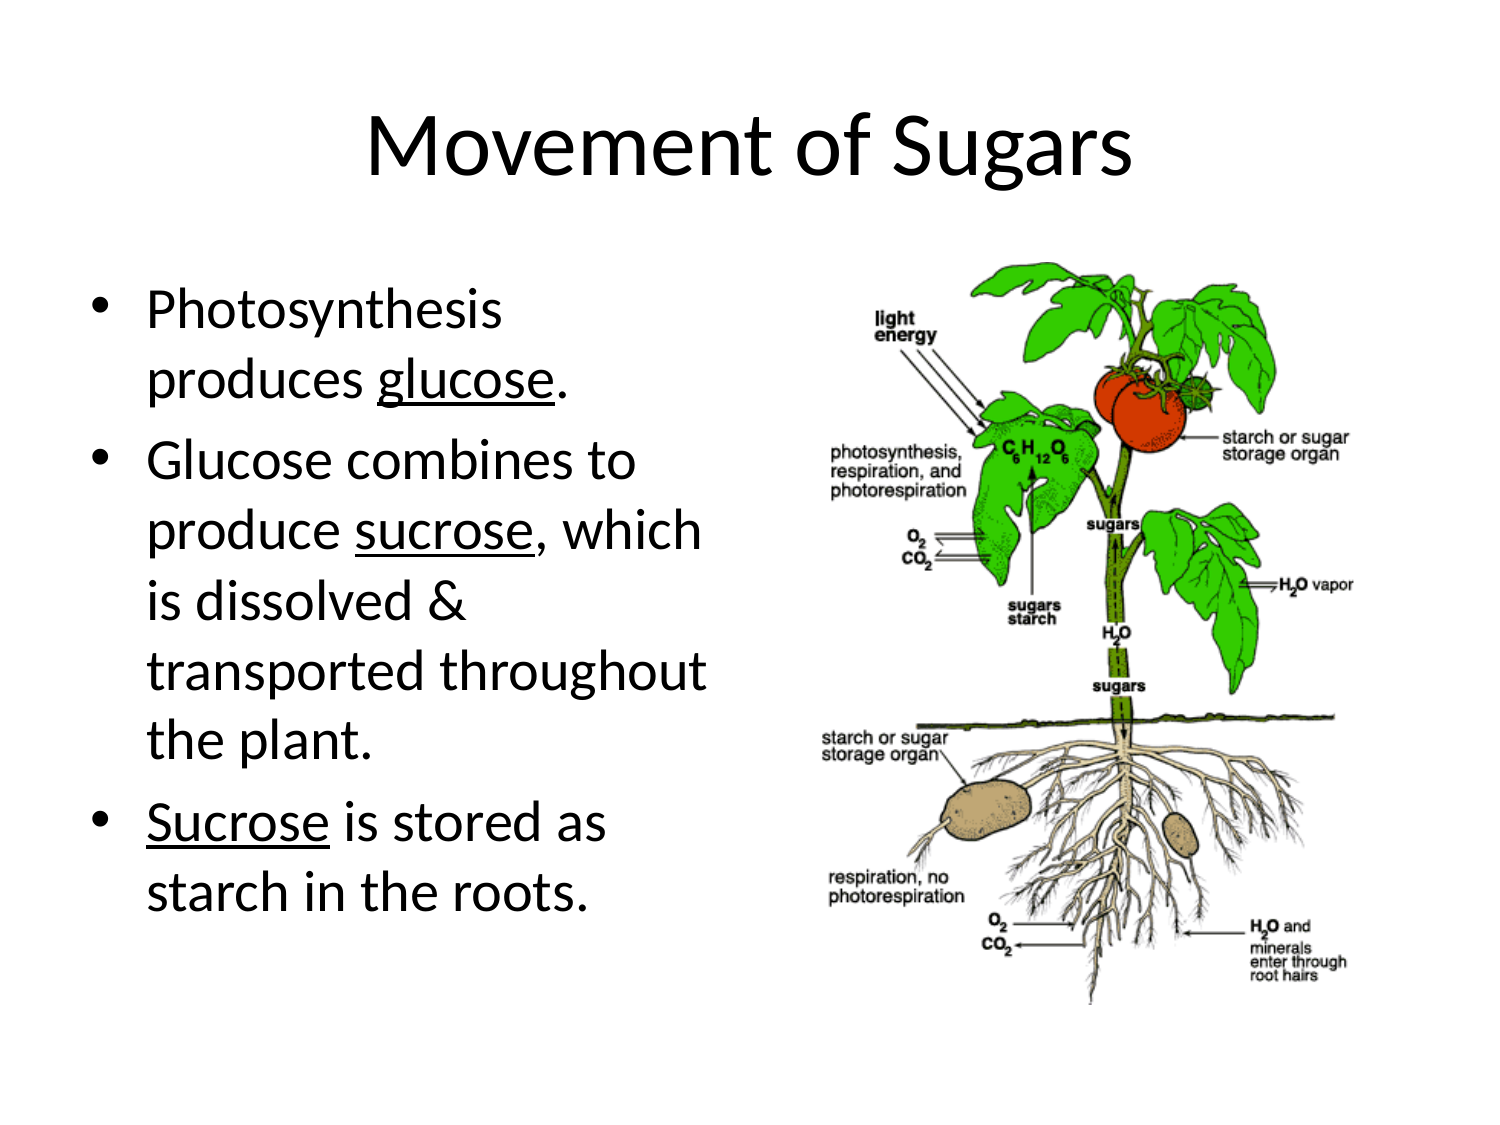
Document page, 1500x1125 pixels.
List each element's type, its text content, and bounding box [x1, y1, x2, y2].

list Photosynthesis produces glucose. Glucose combines to produce sucrose, which is dissolved & transported throughout the plant. Sucrose is stored as starch in the roots. [75, 262, 738, 1005]
title Movement of Sugars [75, 45, 1425, 233]
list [762, 262, 1426, 1006]
